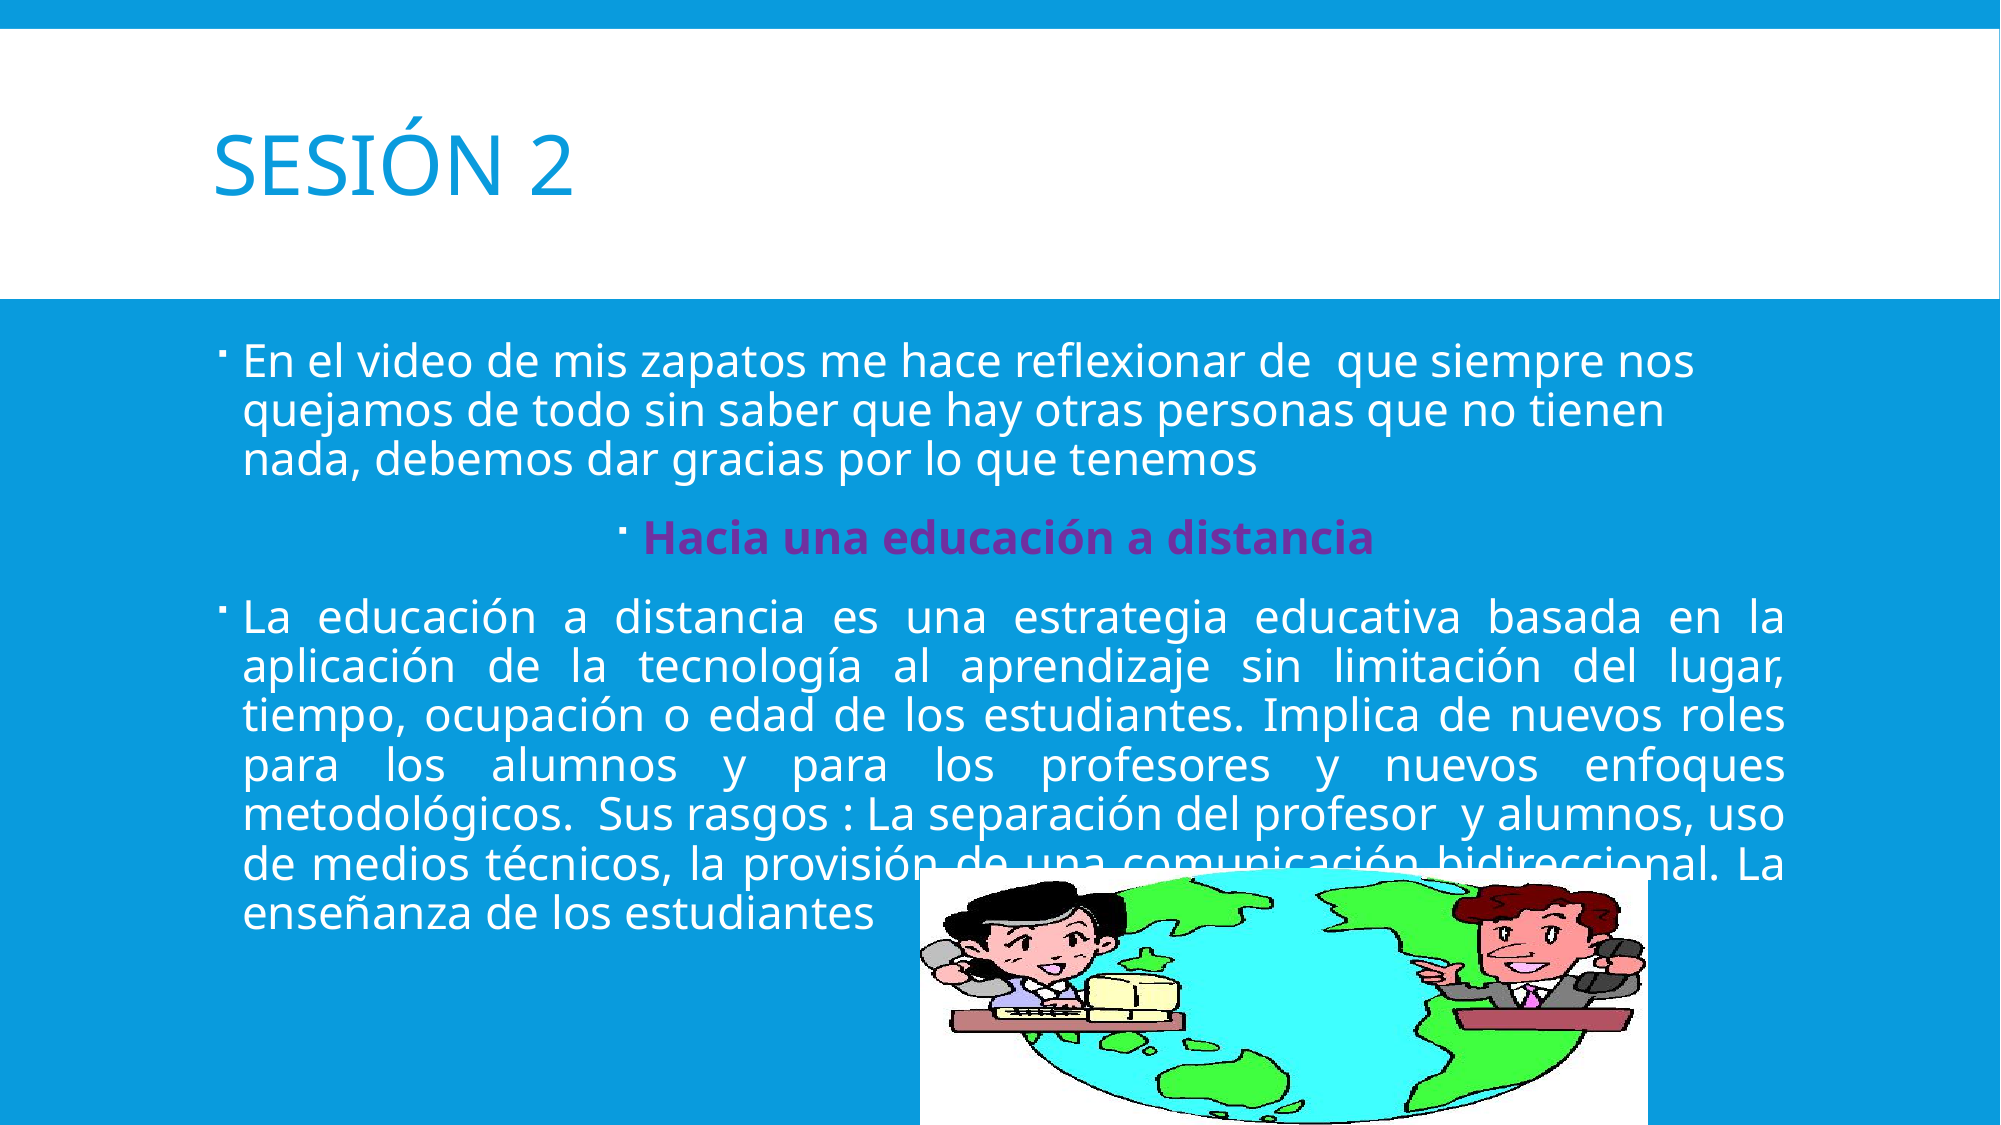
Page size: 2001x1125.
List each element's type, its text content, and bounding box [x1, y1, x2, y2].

list En el video de mis zapatos me hace reflexionar de que siempre nos quejamos de todo sin saber que hay otras personas que no tienen nada, debemos dar gracias por lo que tenemos Hacia una educación a distancia La educación a distancia es una estrategia educativa basada en la aplicación de la tecnología al aprendizaje sin limitación del lugar, tiempo, ocupación o edad de los estudiantes. Implica de nuevos roles para los alumnos y para los profesores y nuevos enfoques metodológicos. Sus rasgos : La separación del profesor y alumnos, uso de medios técnicos, la provisión de una comunicación bidireccional. La enseñanza de los estudiantes [197, 329, 1803, 1020]
picture [921, 868, 1649, 1125]
title Sesión 2 [197, 46, 1803, 295]
